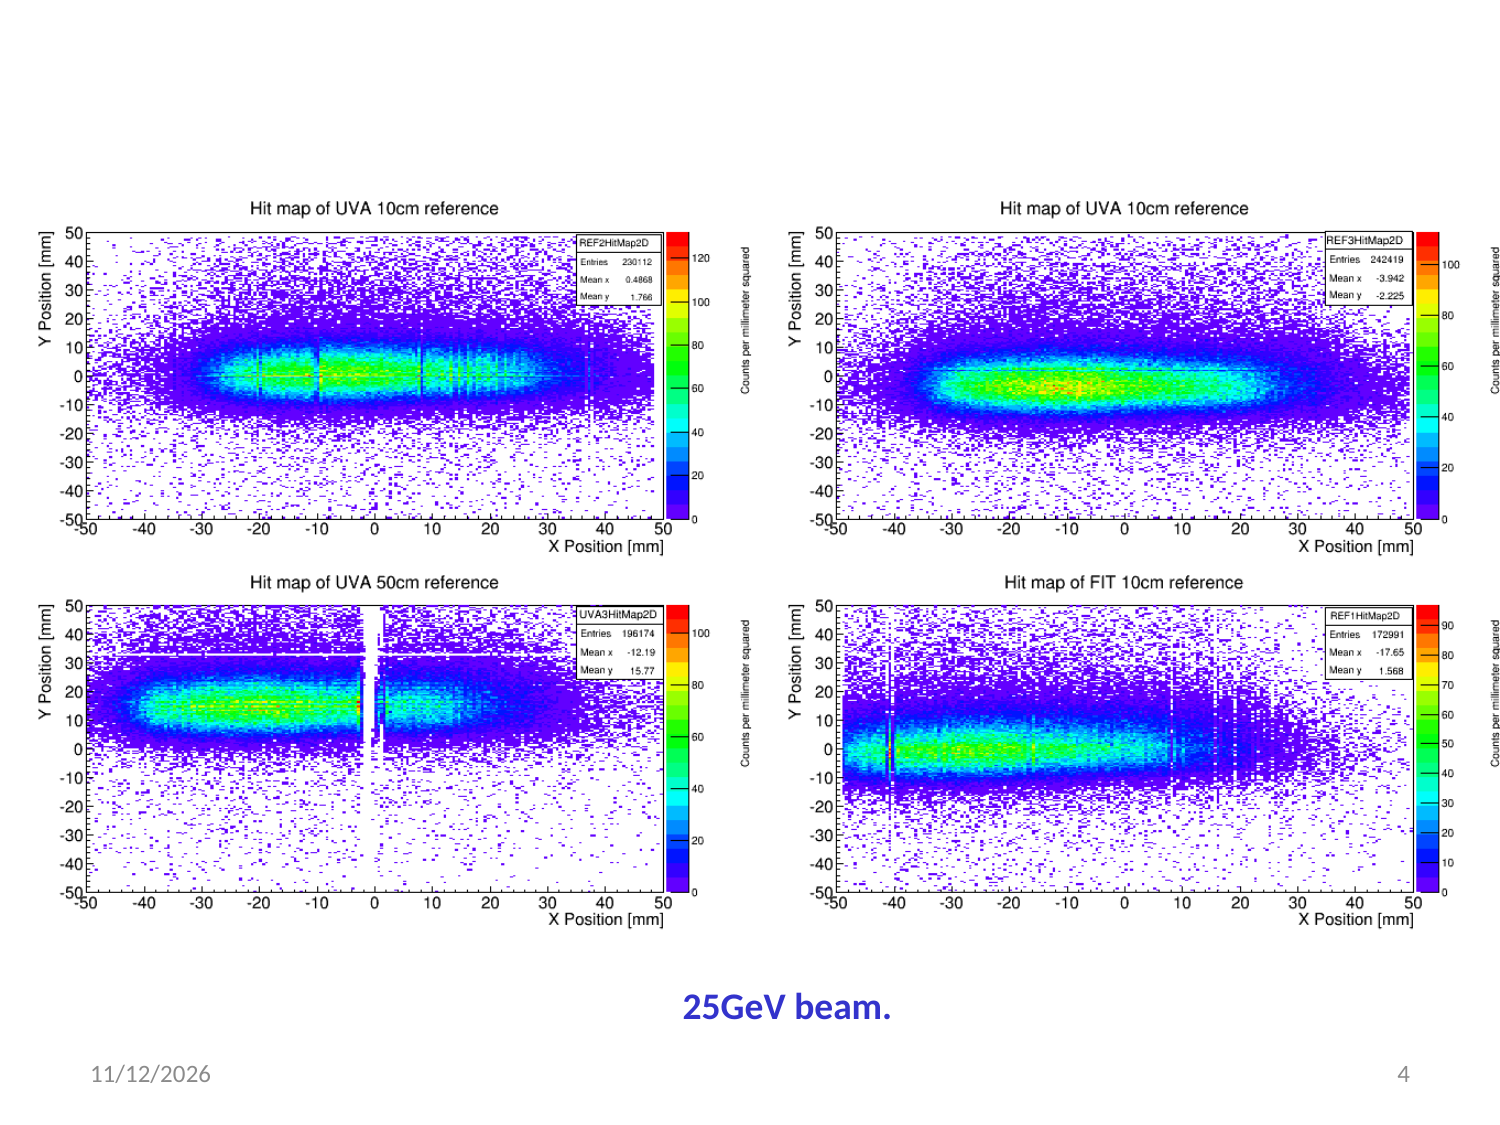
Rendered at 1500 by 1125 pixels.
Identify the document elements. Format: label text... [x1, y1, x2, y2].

text_box 25GeV beam. [125, 974, 1450, 1035]
slide_number 4 [1074, 1042, 1425, 1103]
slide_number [75, 1042, 425, 1103]
picture [0, 189, 1500, 936]
